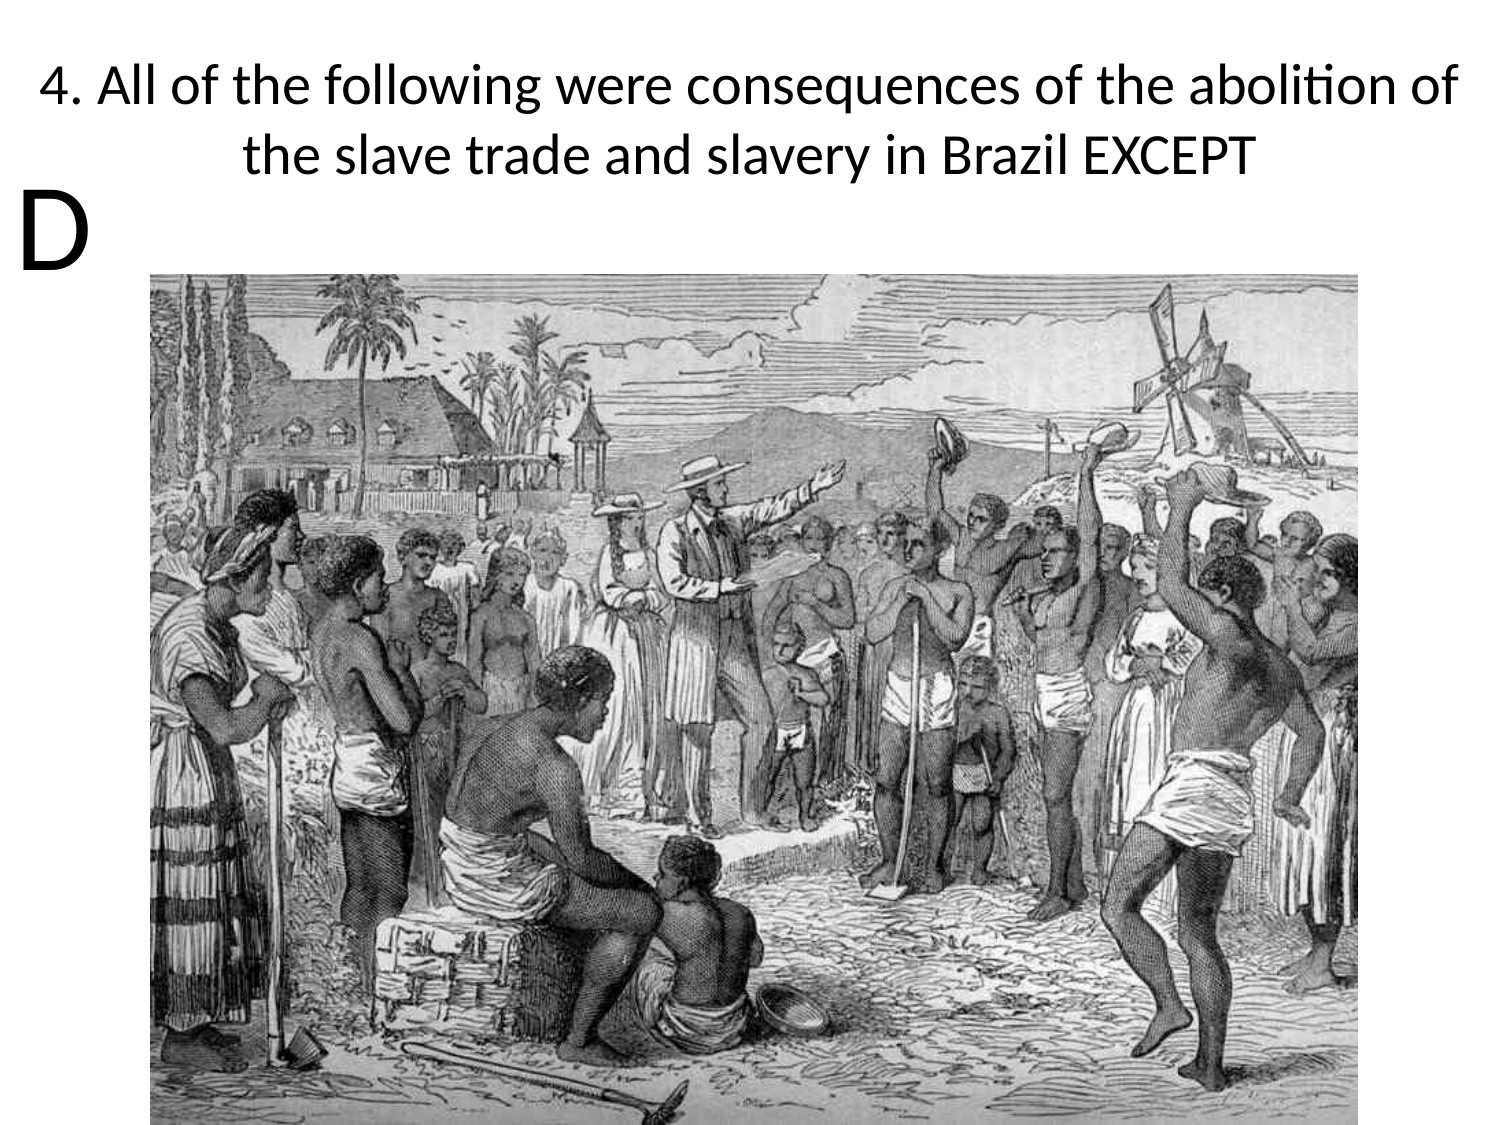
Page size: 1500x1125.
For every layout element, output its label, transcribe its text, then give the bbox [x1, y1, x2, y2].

list D [0, 137, 188, 388]
title 4. All of the following were consequences of the abolition of the slave trade and slavery in Brazil EXCEPT [0, 0, 1500, 233]
picture [149, 274, 1358, 1125]
